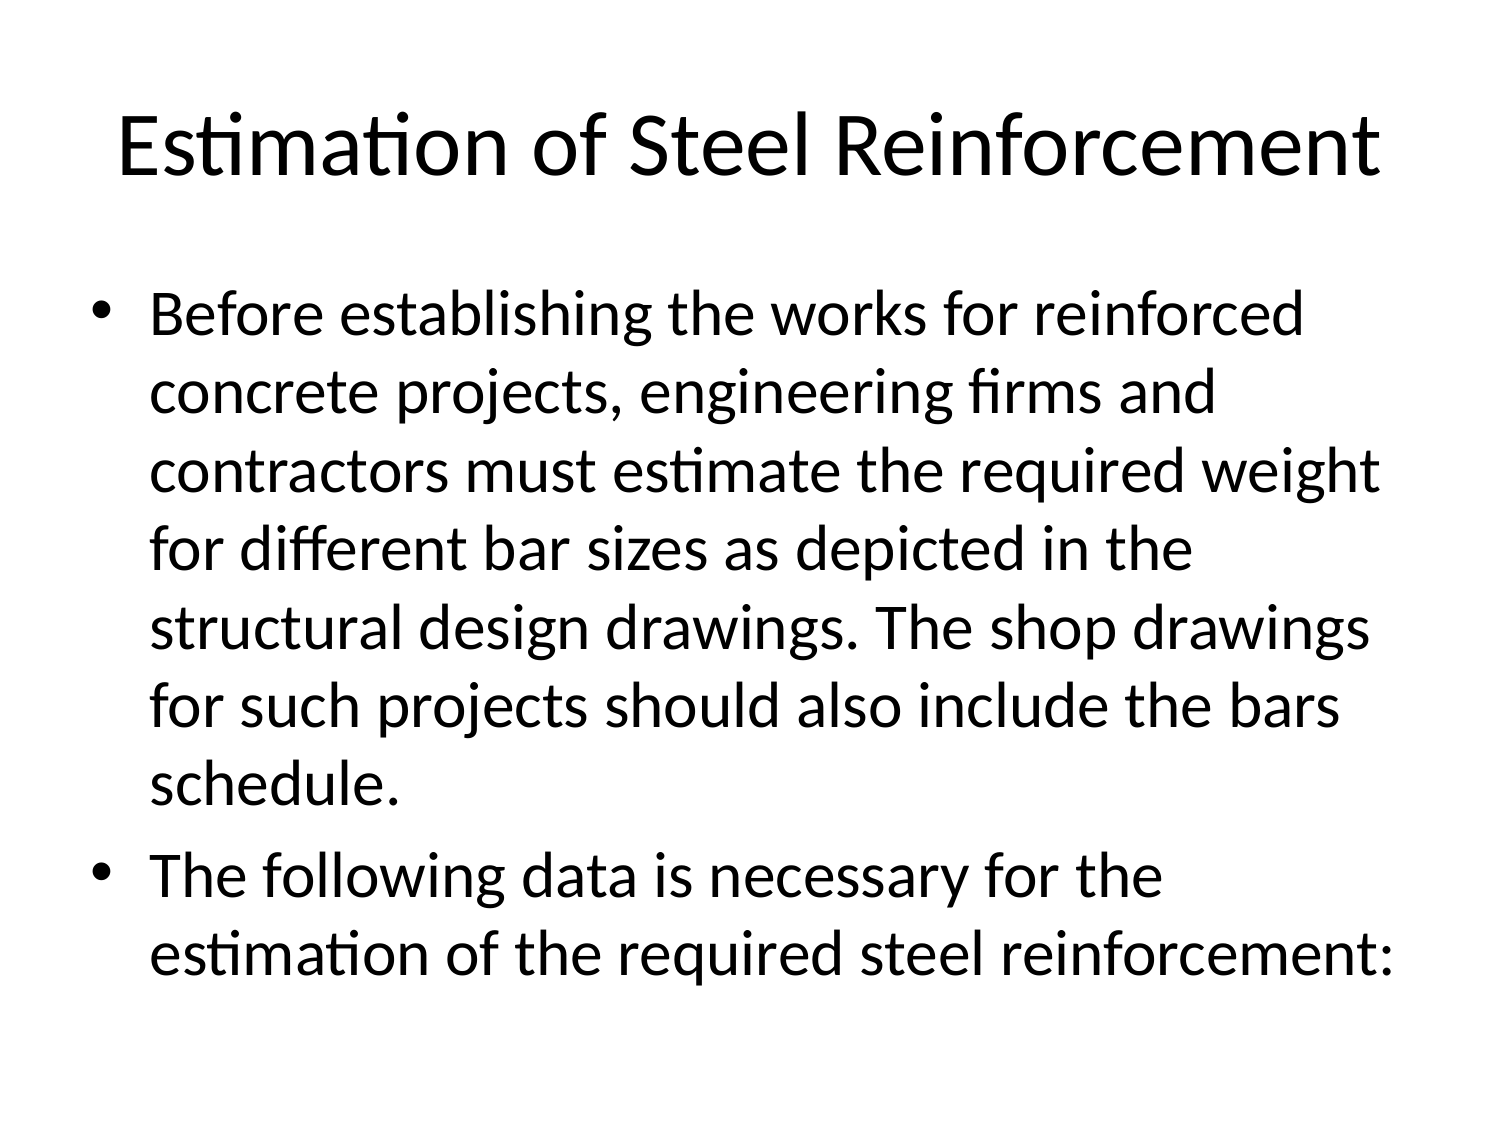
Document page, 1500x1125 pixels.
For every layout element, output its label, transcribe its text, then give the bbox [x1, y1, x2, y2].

list Before establishing the works for reinforced concrete projects, engineering firms and contractors must estimate the required weight for different bar sizes as depicted in the structural design drawings. The shop drawings for such projects should also include the bars schedule. The following data is necessary for the estimation of the required steel reinforcement: [75, 262, 1425, 1005]
title Estimation of Steel Reinforcement [75, 45, 1425, 233]
